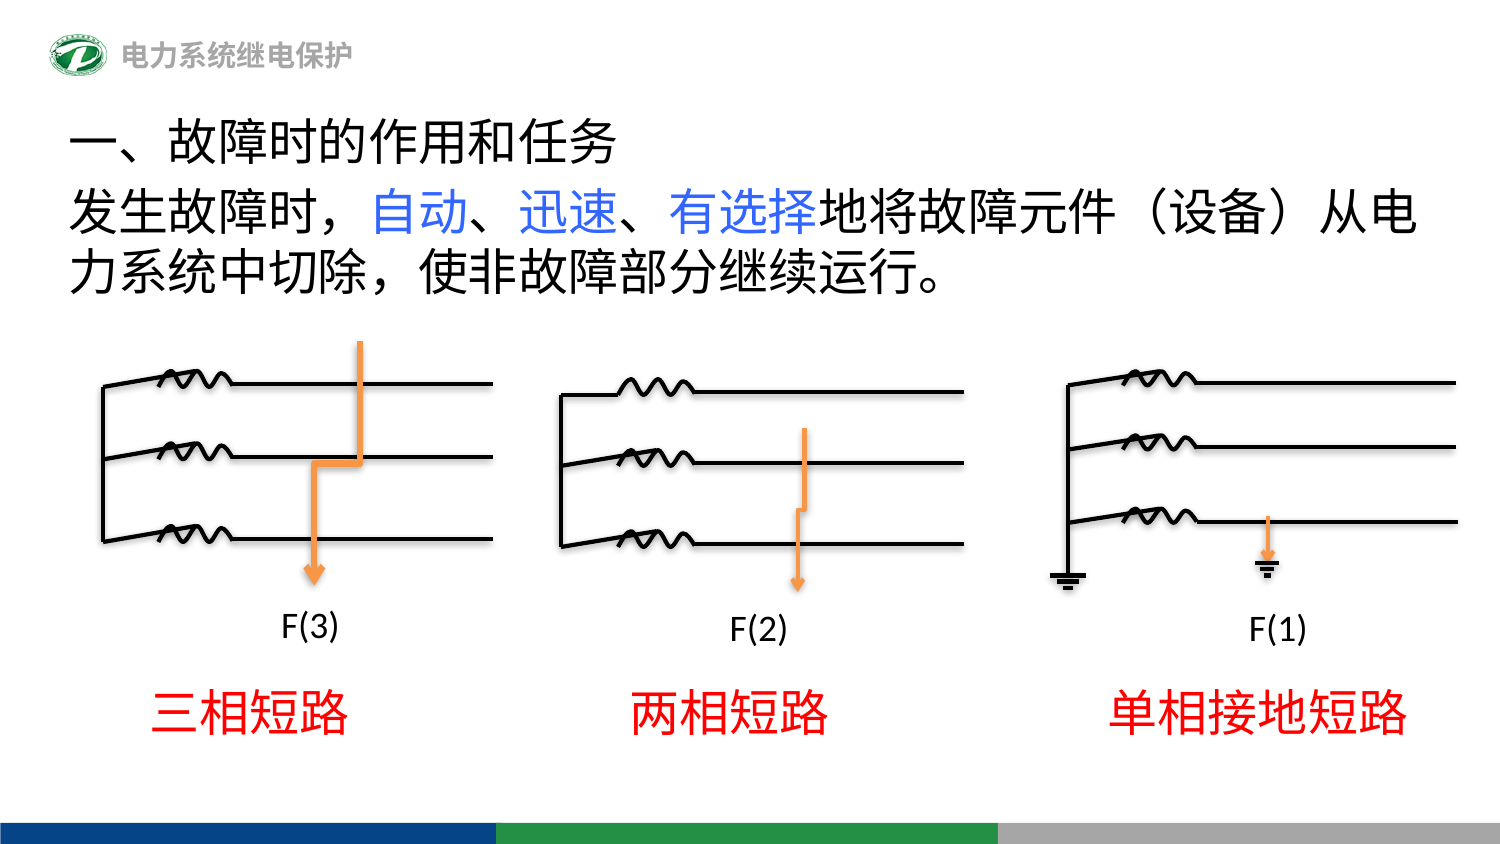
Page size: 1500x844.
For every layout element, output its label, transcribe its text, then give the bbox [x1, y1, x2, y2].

text_box [494, 821, 996, 844]
list 一、故障时的作用和任务 发生故障时，自动、迅速、有选择地将故障元件（设备）从电力系统中切除，使非故障部分继续运行。 [53, 102, 1447, 788]
text_box F(1) [1234, 596, 1367, 656]
text_box F(3) [266, 596, 399, 654]
text_box [0, 821, 494, 844]
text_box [102, 339, 494, 588]
text_box [996, 821, 1500, 844]
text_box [1049, 370, 1458, 588]
text_box 单相接地短路 [1093, 661, 1449, 749]
text_box 三相短路 [134, 661, 400, 749]
text_box F(2) [714, 598, 832, 656]
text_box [560, 378, 965, 591]
text_box 两相短路 [614, 661, 880, 749]
picture [41, 19, 118, 91]
text_box 电力系统继电保护 [122, 29, 384, 80]
